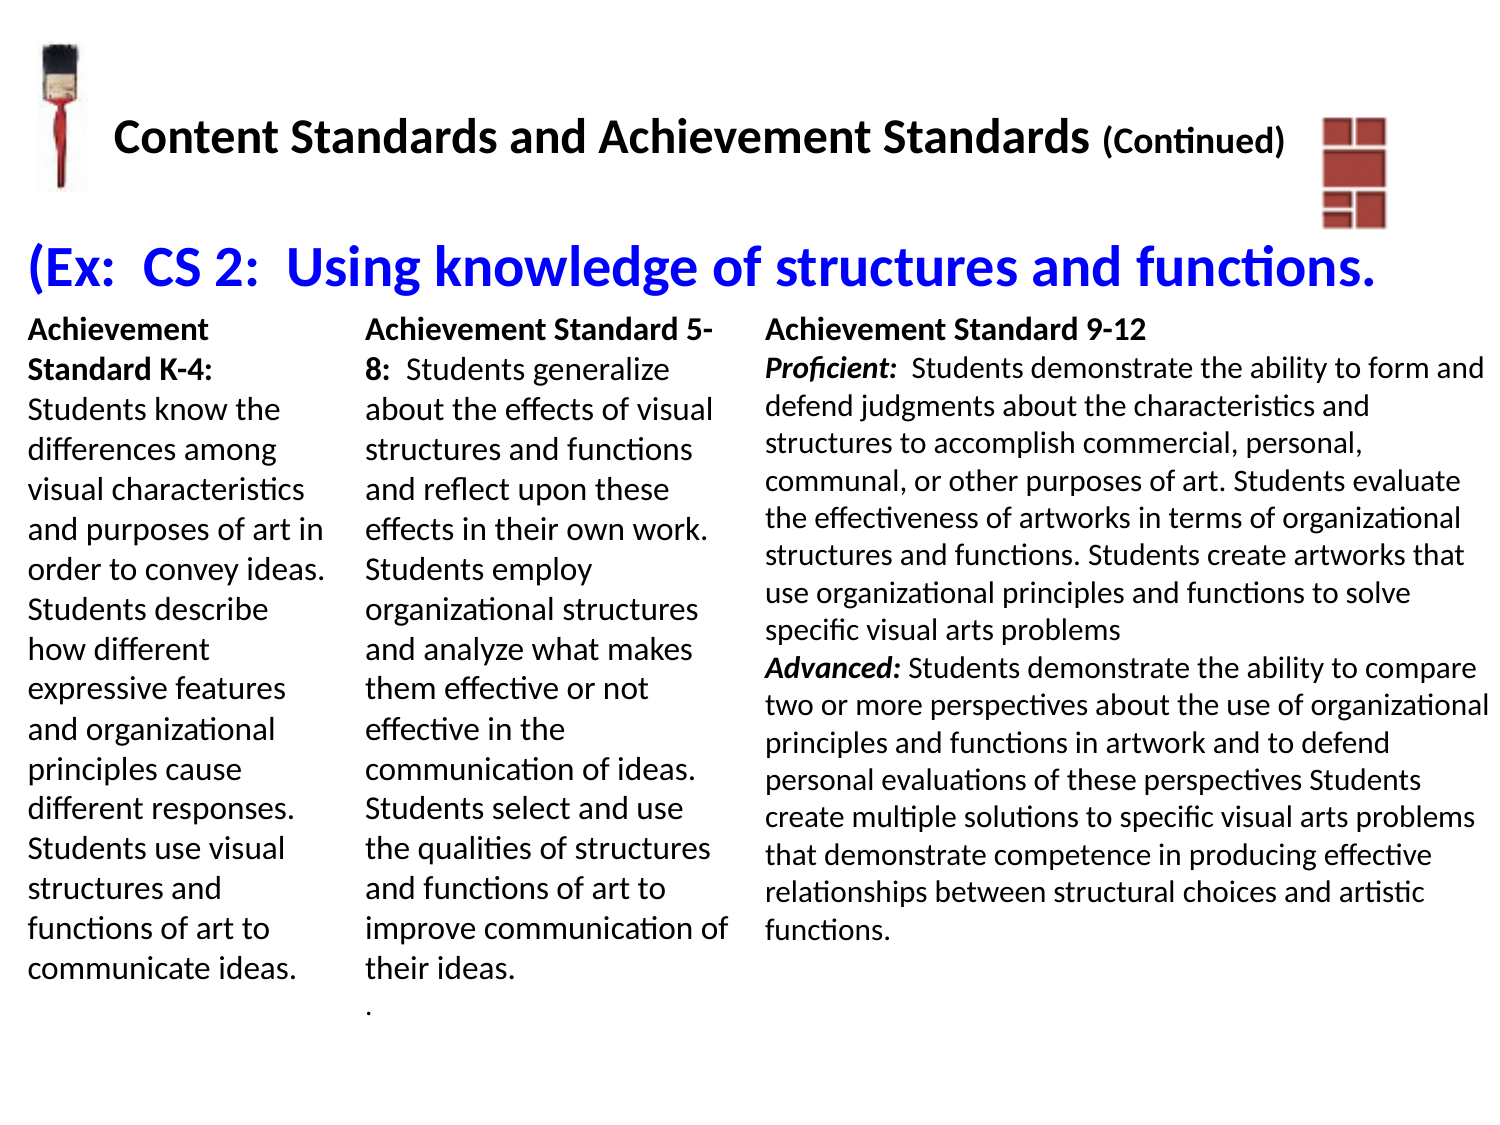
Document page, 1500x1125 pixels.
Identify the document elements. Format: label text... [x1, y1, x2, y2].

list Achievement Standard 9-12 Proficient: Students demonstrate the ability to form and defend judgments about the characteristics and structures to accomplish commercial, personal, communal, or other purposes of art. Students evaluate the effectiveness of artworks in terms of organizational structures and functions. Students create artworks that use organizational principles and functions to solve specific visual arts problems Advanced: Students demonstrate the ability to compare two or more perspectives about the use of organizational principles and functions in artwork and to defend personal evaluations of these perspectives Students create multiple solutions to specific visual arts problems that demonstrate competence in producing effective relationships between structural choices and artistic functions. [750, 299, 1500, 1038]
picture [1312, 112, 1397, 240]
picture [37, 41, 88, 193]
list (Ex: CS 2: Using knowledge of structures and functions. [12, 150, 1500, 289]
list Achievement Standard K-4: Students know the differences among visual characteristics and purposes of art in order to convey ideas. Students describe how different expressive features and organizational principles cause different responses. Students use visual structures and functions of art to communicate ideas. [12, 299, 350, 1038]
list Achievement Standard 5-8: Students generalize about the effects of visual structures and functions and reflect upon these effects in their own work. Students employ organizational structures and analyze what makes them effective or not effective in the communication of ideas. Students select and use the qualities of structures and functions of art to improve communication of their ideas. . [350, 299, 750, 1038]
title Content Standards and Achievement Standards (Continued) [88, 41, 1350, 150]
